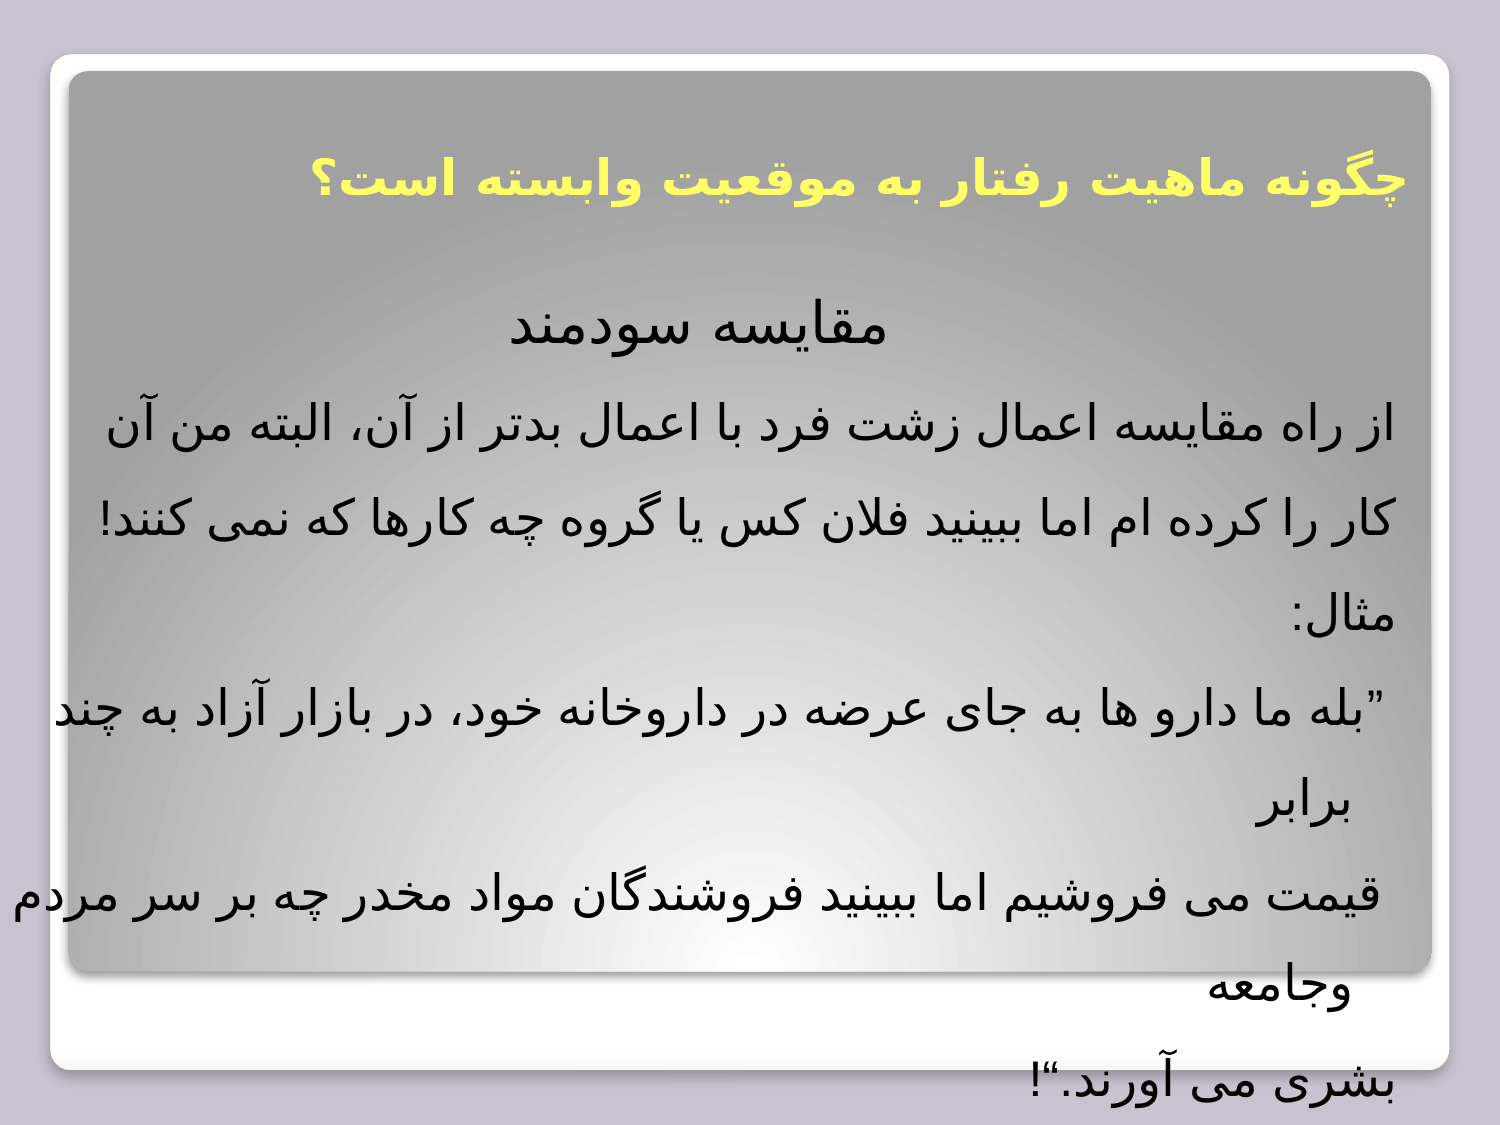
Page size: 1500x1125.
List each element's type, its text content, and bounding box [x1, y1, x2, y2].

title چگونه ماهیت رفتار به موقعیت وابسته است؟ [82, 39, 1425, 213]
list مقایسه سودمند از راه مقایسه اعمال زشت فرد با اعمال بدتر از آن، البته من آن کار را کرده ام اما ببینید فلان کس یا گروه چه کارها که نمی کنند! مثال: ”بله ما دارو ها به جای عرضه در داروخانه خود، در بازار آزاد به چند برابر قیمت می فروشیم اما ببینید فروشندگان مواد مخدر چه بر سر مردم وجامعه بشری می آورند.“! [0, 235, 1413, 1125]
